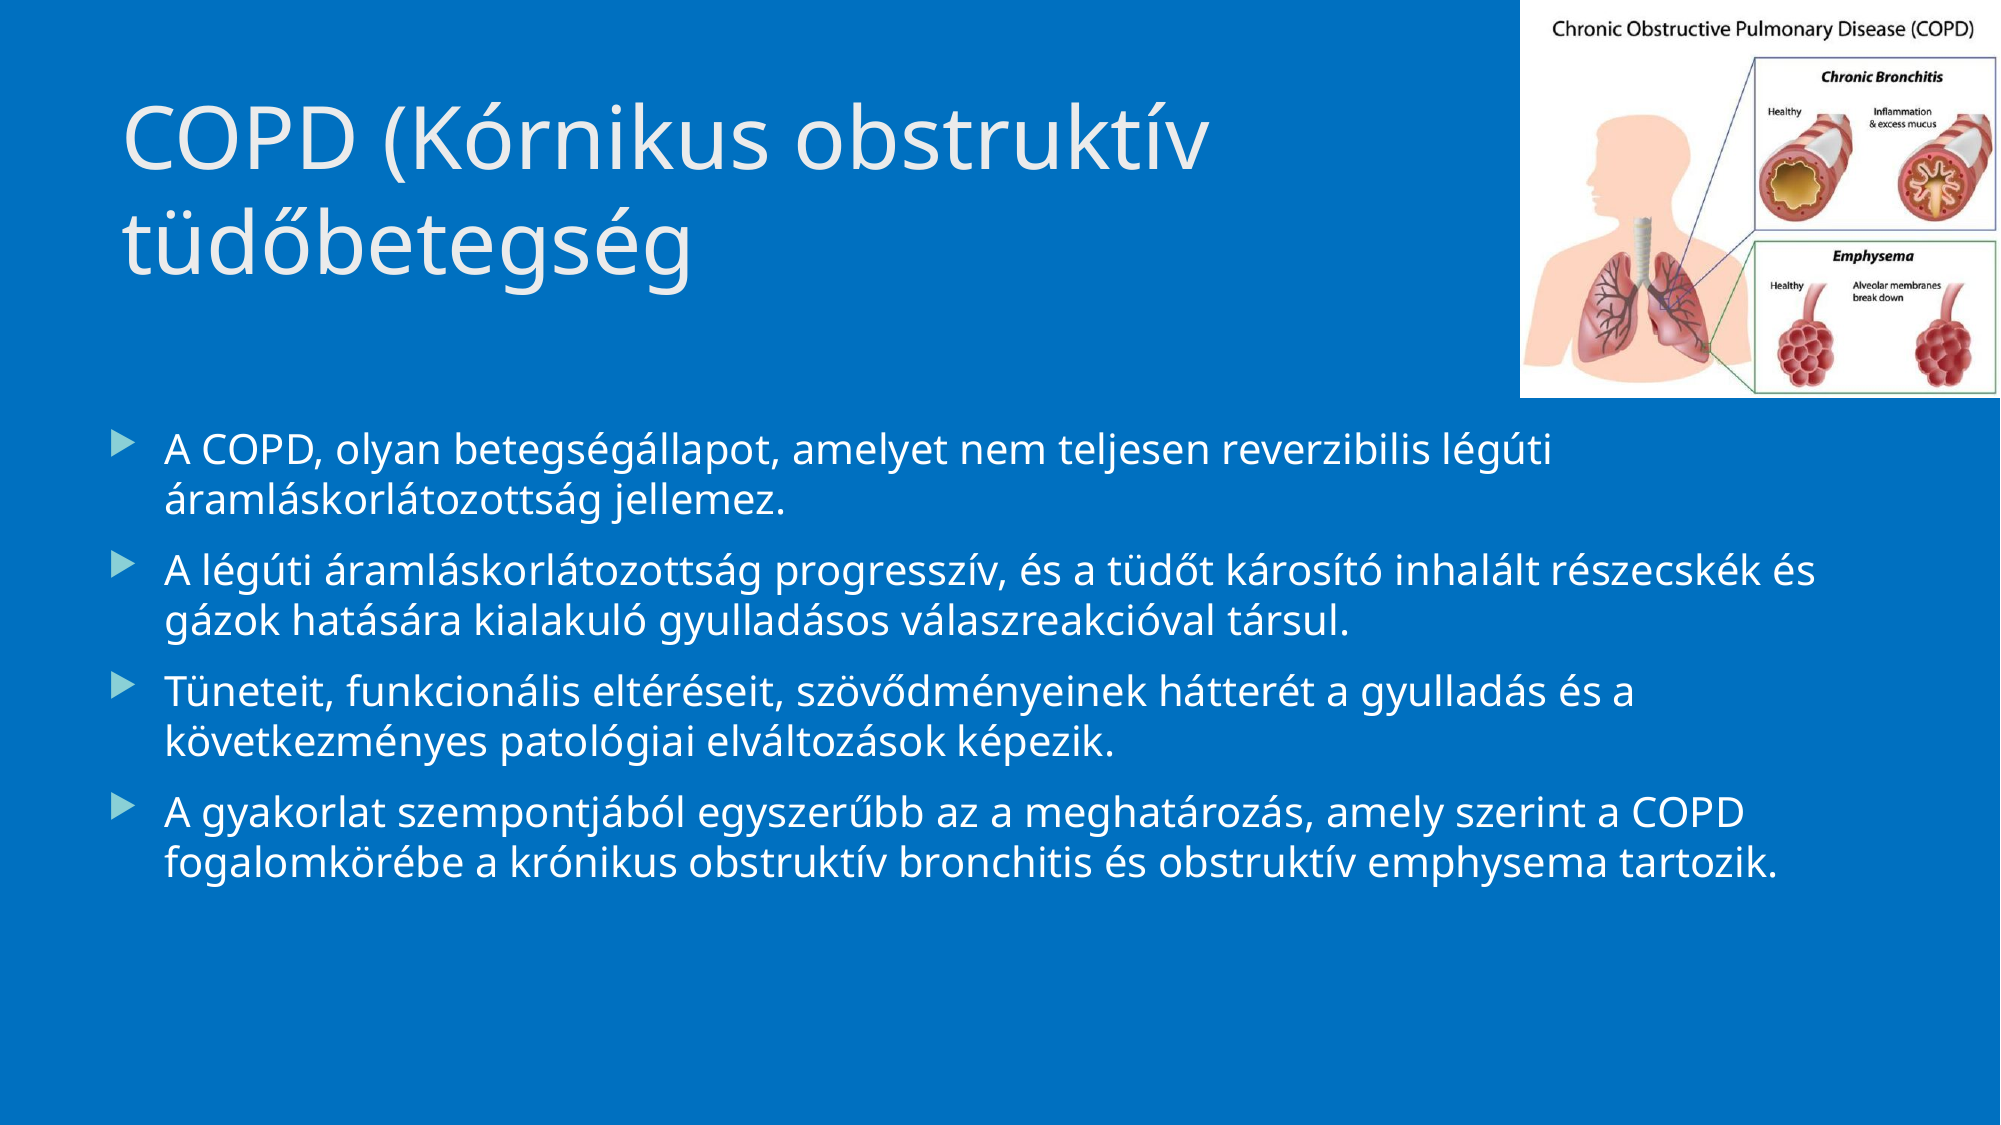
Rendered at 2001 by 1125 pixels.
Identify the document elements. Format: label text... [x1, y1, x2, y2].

list A COPD, olyan betegségállapot, amelyet nem teljesen reverzibilis légúti áramláskorlátozottság jellemez. A légúti áramláskorlátozottság progresszív, és a tüdőt károsító inhalált részecskék és gázok hatására kialakuló gyulladásos válaszreakcióval társul. Tüneteit, funkcionális eltéréseit, szövődményeinek hátterét a gyulladás és a következményes patológiai elváltozások képezik. A gyakorlat szempontjából egyszerűbb az a meghatározás, amely szerint a COPD fogalomkörébe a krónikus obstruktív bronchitis és obstruktív emphysema tartozik. [93, 415, 1909, 1104]
picture [1520, 0, 2000, 398]
title COPD (Kórnikus obstruktív tüdőbetegség [106, 74, 1514, 304]
